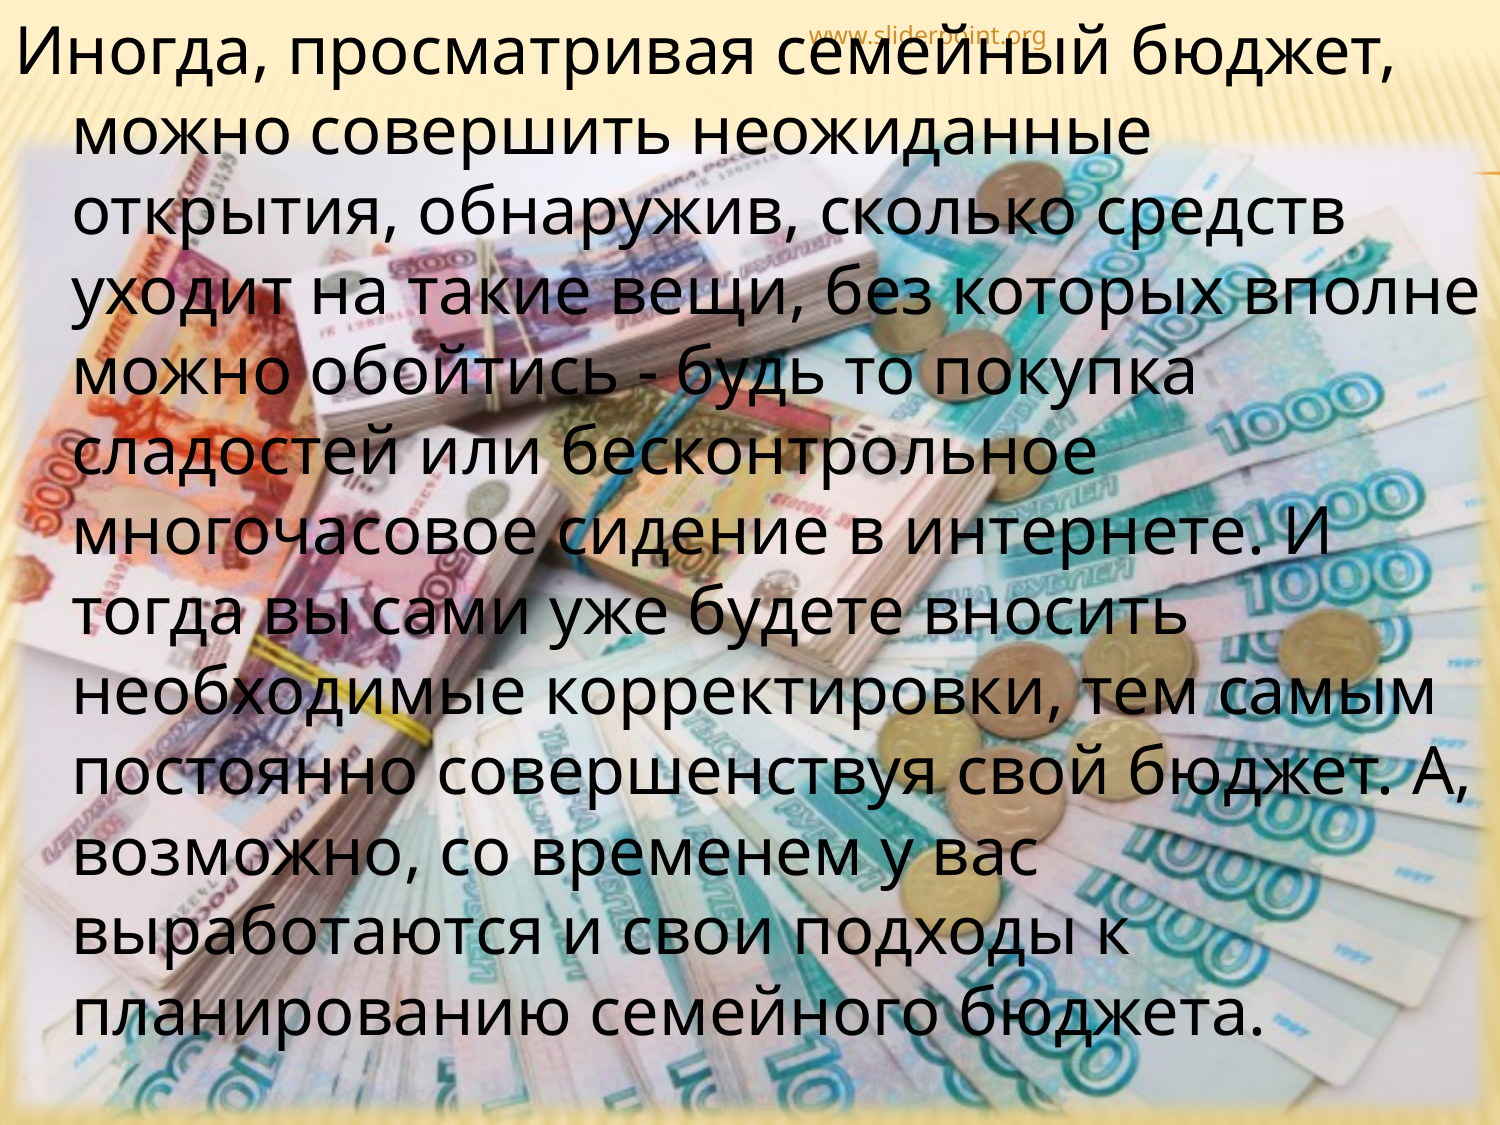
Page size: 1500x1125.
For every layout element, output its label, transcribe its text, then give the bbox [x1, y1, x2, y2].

footer www.sliderpoint.org [587, 12, 1063, 60]
picture [0, 126, 1500, 1125]
list Иногда, просматривая семейный бюджет, можно совершить неожиданные открытия, обнаружив, сколько средств уходит на такие вещи, без которых вполне можно обойтись - будь то покупка сладостей или бесконтрольное многочасовое сидение в интернете. И тогда вы сами уже будете вносить необходимые корректировки, тем самым постоянно совершенствуя свой бюджет. А, возможно, со временем у вас выработаются и свои подходы к планированию семейного бюджета. [0, 0, 1500, 126]
